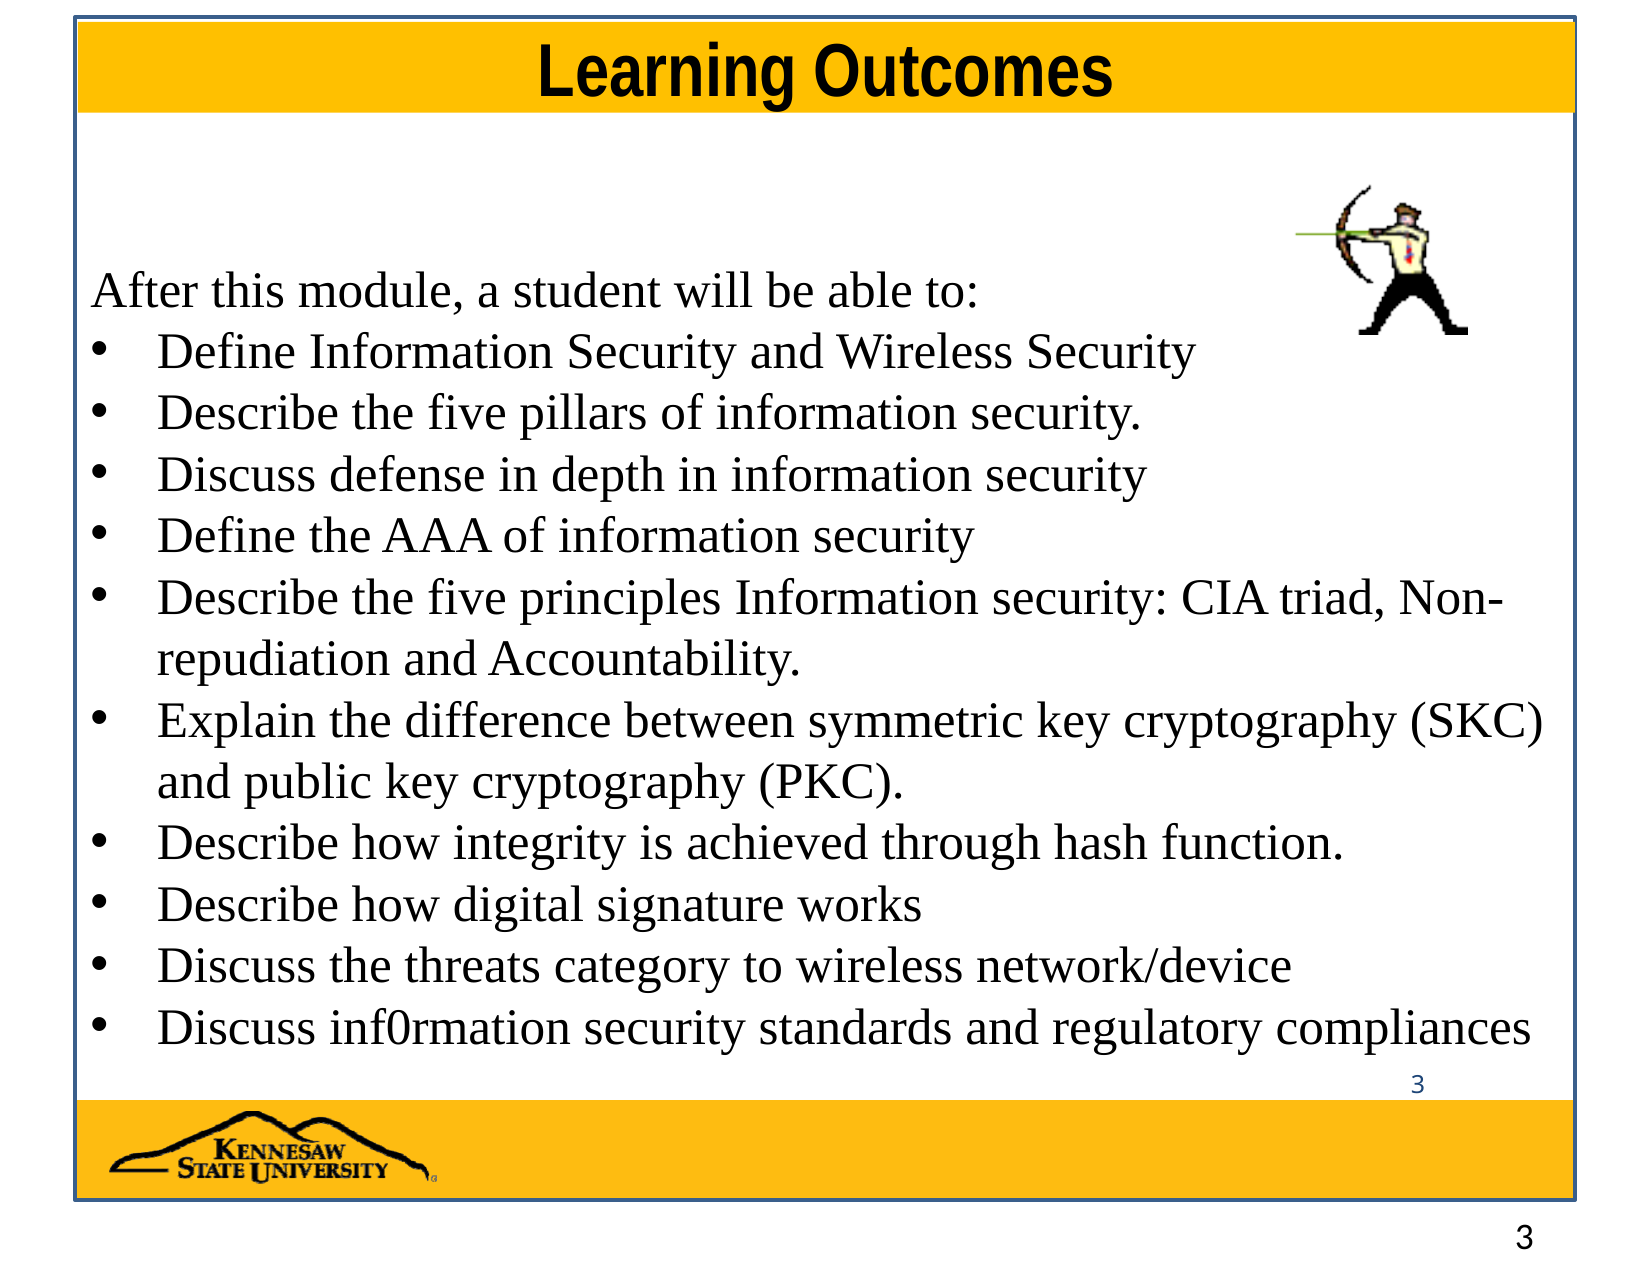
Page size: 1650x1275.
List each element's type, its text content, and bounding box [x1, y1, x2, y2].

title Learning Outcomes [77, 21, 1575, 113]
slide_number 3 [1299, 1042, 1425, 1103]
picture [1091, 183, 1468, 336]
list After this module, a student will be able to: Define Information Security and Wireless Security Describe the five pillars of information security. Discuss defense in depth in information security Define the AAA of information security Describe the five principles Information security: CIA triad, Non-repudiation and Accountability. Explain the difference between symmetric key cryptography (SKC) and public key cryptography (PKC). Describe how integrity is achieved through hash function. Describe how digital signature works Discuss the threats category to wireless network/device Discuss inf0rmation security standards and regulatory compliances [90, 255, 1576, 1068]
picture [108, 1111, 437, 1184]
